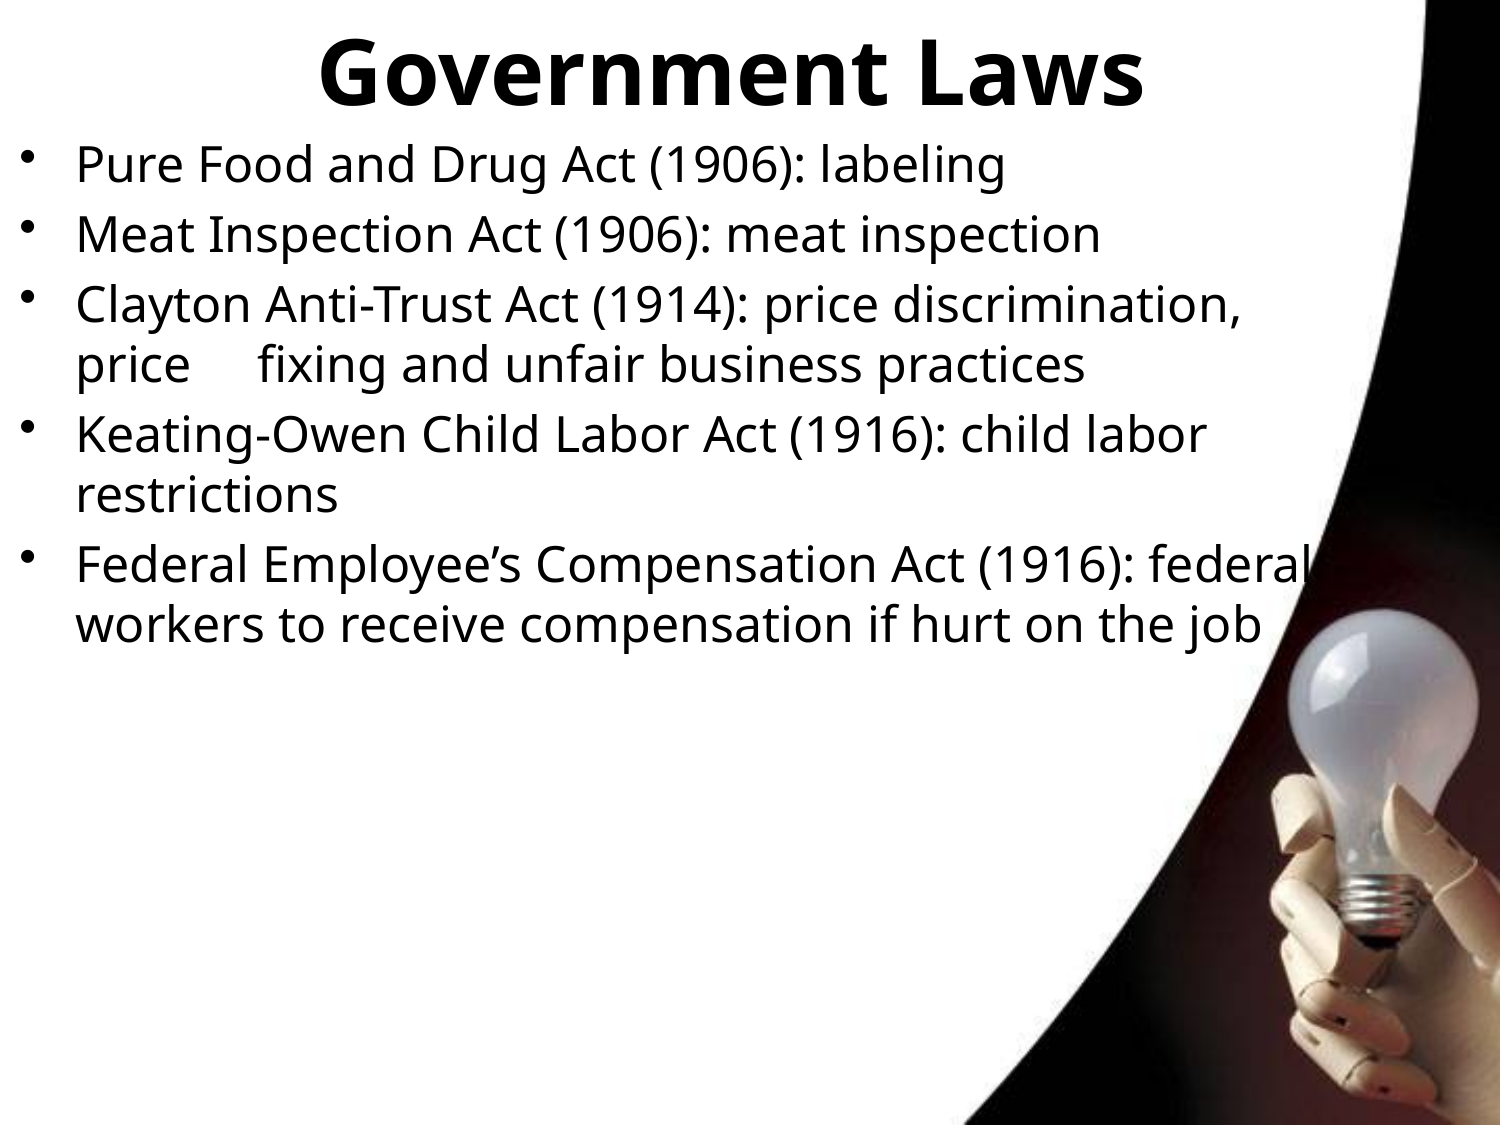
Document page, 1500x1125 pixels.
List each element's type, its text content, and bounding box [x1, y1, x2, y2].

picture [0, 0, 1500, 1125]
list Pure Food and Drug Act (1906): labeling Meat Inspection Act (1906): meat inspection Clayton Anti-Trust Act (1914): price discrimination, price fixing and unfair business practices Keating-Owen Child Labor Act (1916): child labor restrictions Federal Employee’s Compensation Act (1916): federal workers to receive compensation if hurt on the job [4, 125, 1380, 1050]
title Government Laws [13, 0, 1450, 163]
